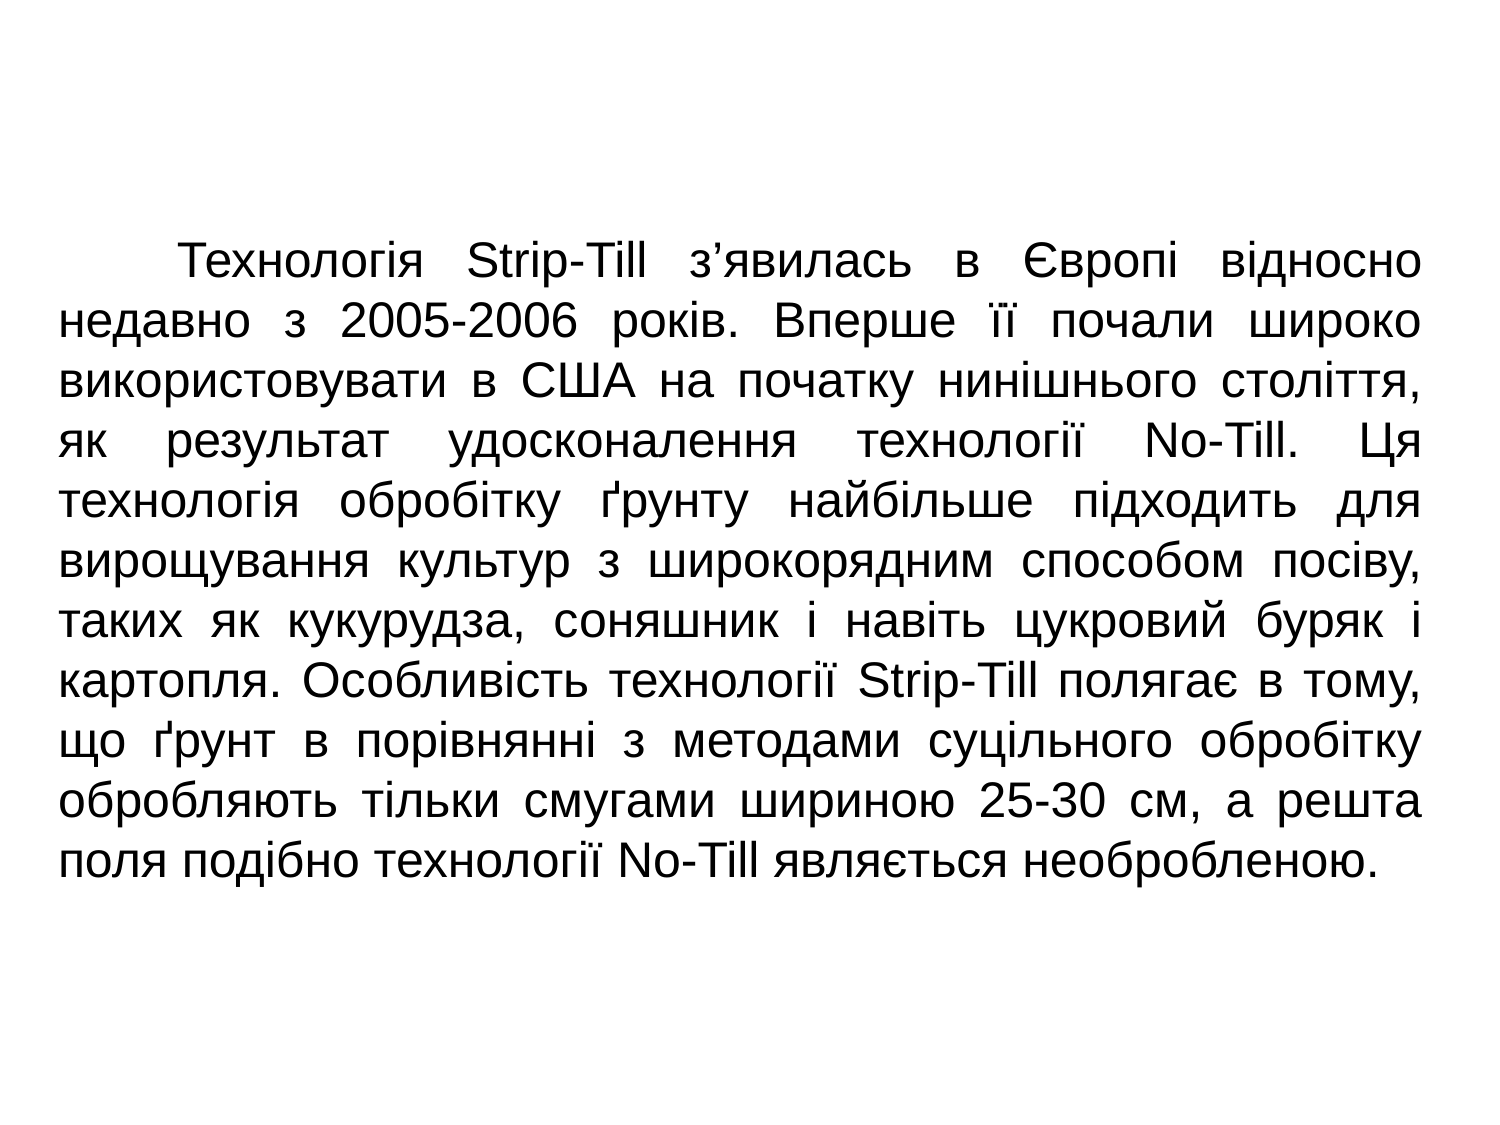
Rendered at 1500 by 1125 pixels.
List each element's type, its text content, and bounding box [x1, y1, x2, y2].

text_box Технологія Strip-Till з’явилась в Європі відносно недавно з 2005-2006 років. Вперше її почали широко використовувати в США на початку нинішнього століття, як результат удосконалення технології No-Till. Ця технологія обробітку ґрунту найбільше підходить для вирощування культур з широкорядним способом посіву, таких як кукурудза, соняшник і навіть цукровий буряк і картопля. Особливість технології Strip-Till полягає в тому, що ґрунт в порівнянні з методами суцільного обробітку обробляють тільки смугами шириною 25-30 см, а решта поля подібно технології No-Till являється необробленою. [43, 219, 1438, 895]
